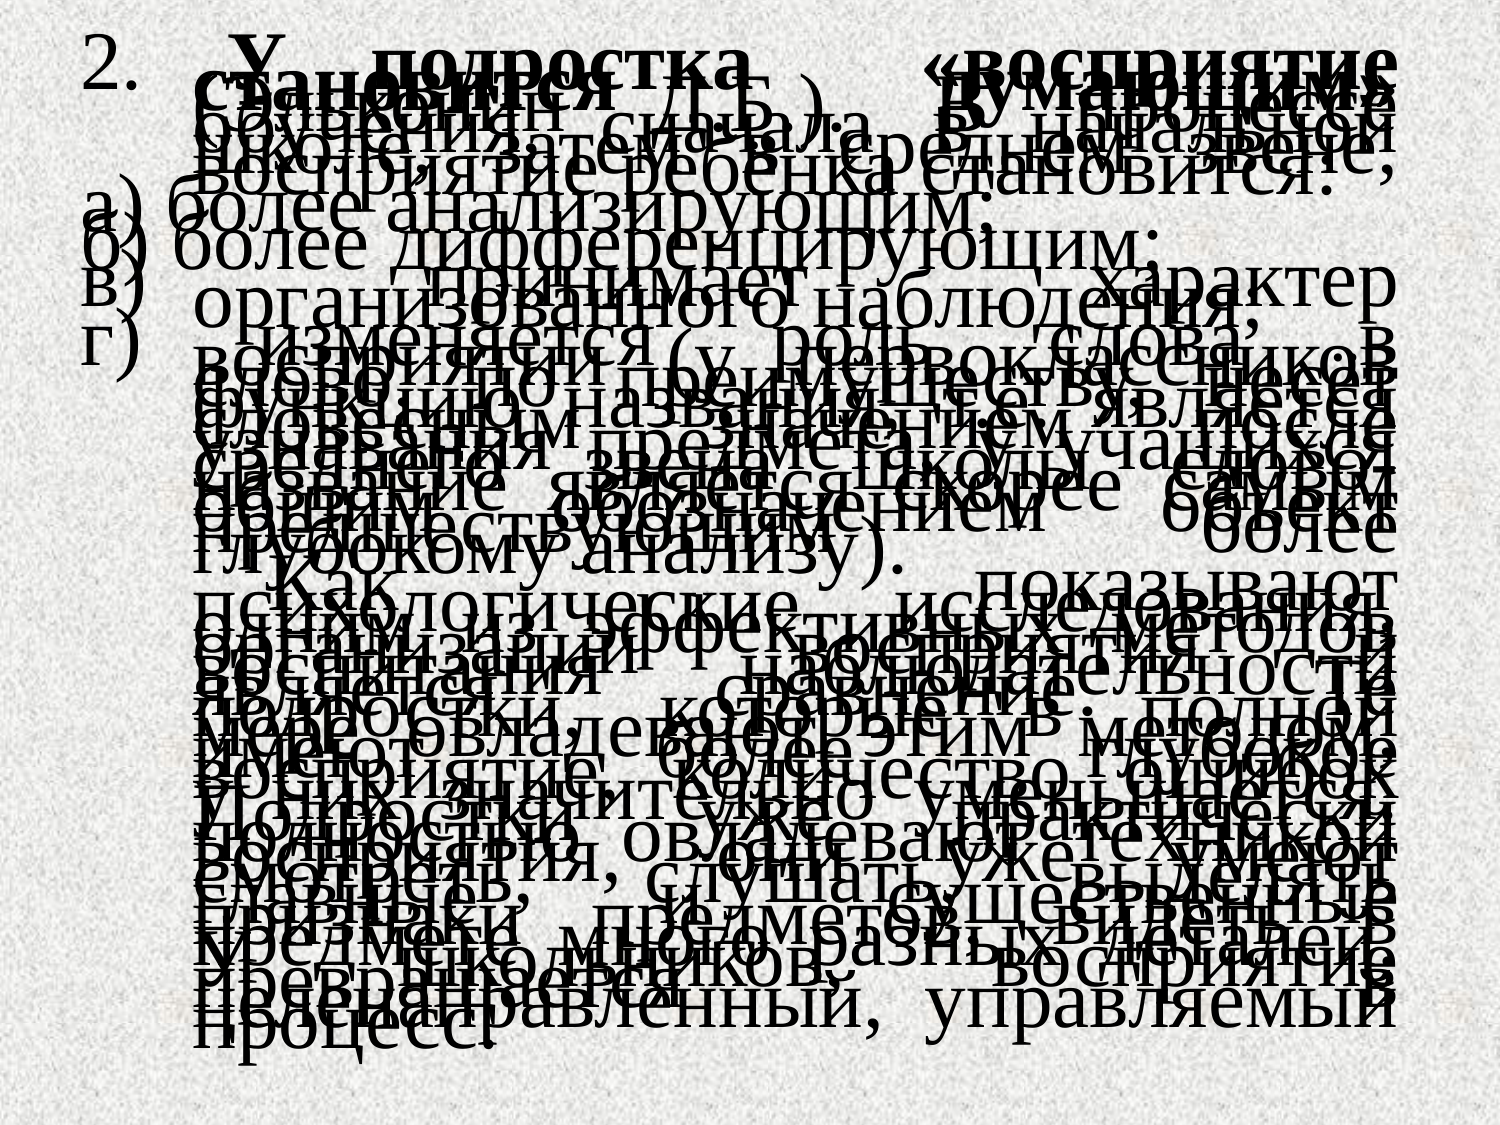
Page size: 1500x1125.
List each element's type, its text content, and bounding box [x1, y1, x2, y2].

list 2. У подростка «восприятие становится думающим» (Эльконин Д.Б.). В процессе обучения, сначала в начальной школе, затем в среднем звене, восприятие ребёнка становится: а) более анализирующим; б) более дифференцирующим; в) принимает характер организованного наблюдения; г) изменяется роль слова в восприятии (у первоклассников слово, по преимуществу, несёт функцию названия, т.е. является словесным значением после узнавания предмета, у учащихся среднего звена школы слово-название является скорее самым общим обозначением объект предшествующим более глубокому анализу). Как показывают психологические исследования, одним из эффективных методов организации восприятия и воспитания наблюдательности является сравнение. Те подростки, которые в полной мере овладевают этим методом, имеют более глубокое восприятие, количество ошибок у них значительно уменьшается. Подростки уже практически полностью овладевают техникой восприятия, они уже умеют смотреть, слушать, выделять главные и существенные признаки предметов, видеть в предмете много разных деталей. У школьников, восприятие превращается в целенаправленный, управляемый процесс. [64, 78, 1415, 1094]
picture [0, 0, 1500, 1125]
